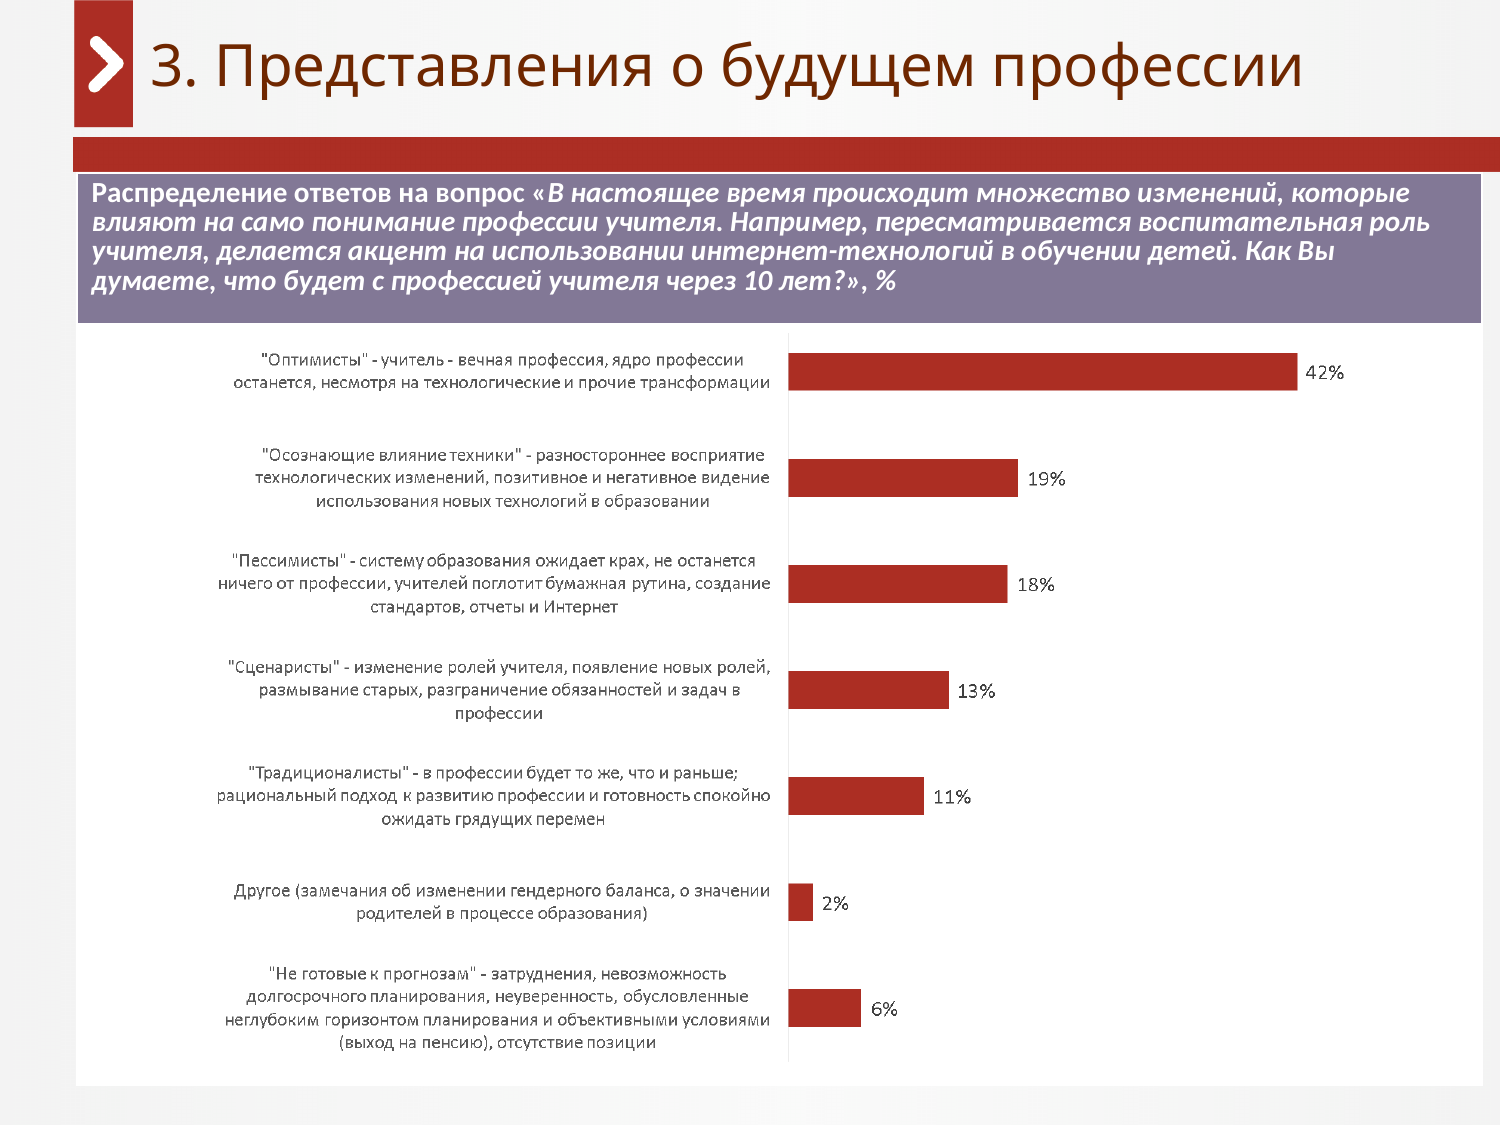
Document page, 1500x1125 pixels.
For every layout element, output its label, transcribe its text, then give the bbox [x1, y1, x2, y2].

picture [206, 333, 1356, 1079]
table_header Распределение ответов на вопрос «В настоящее время происходит множество изменений, которые влияют на само понимание профессии учителя. Например, пересматривается воспитательная роль учителя, делается акцент на использовании интернет-технологий в обучении детей. Как Вы думаете, что будет с профессией учителя через 10 лет?», % [78, 174, 1481, 323]
table_cell [78, 329, 1481, 1085]
title 3. Представления о будущем профессии [135, 0, 1424, 126]
picture [39, 0, 1500, 176]
